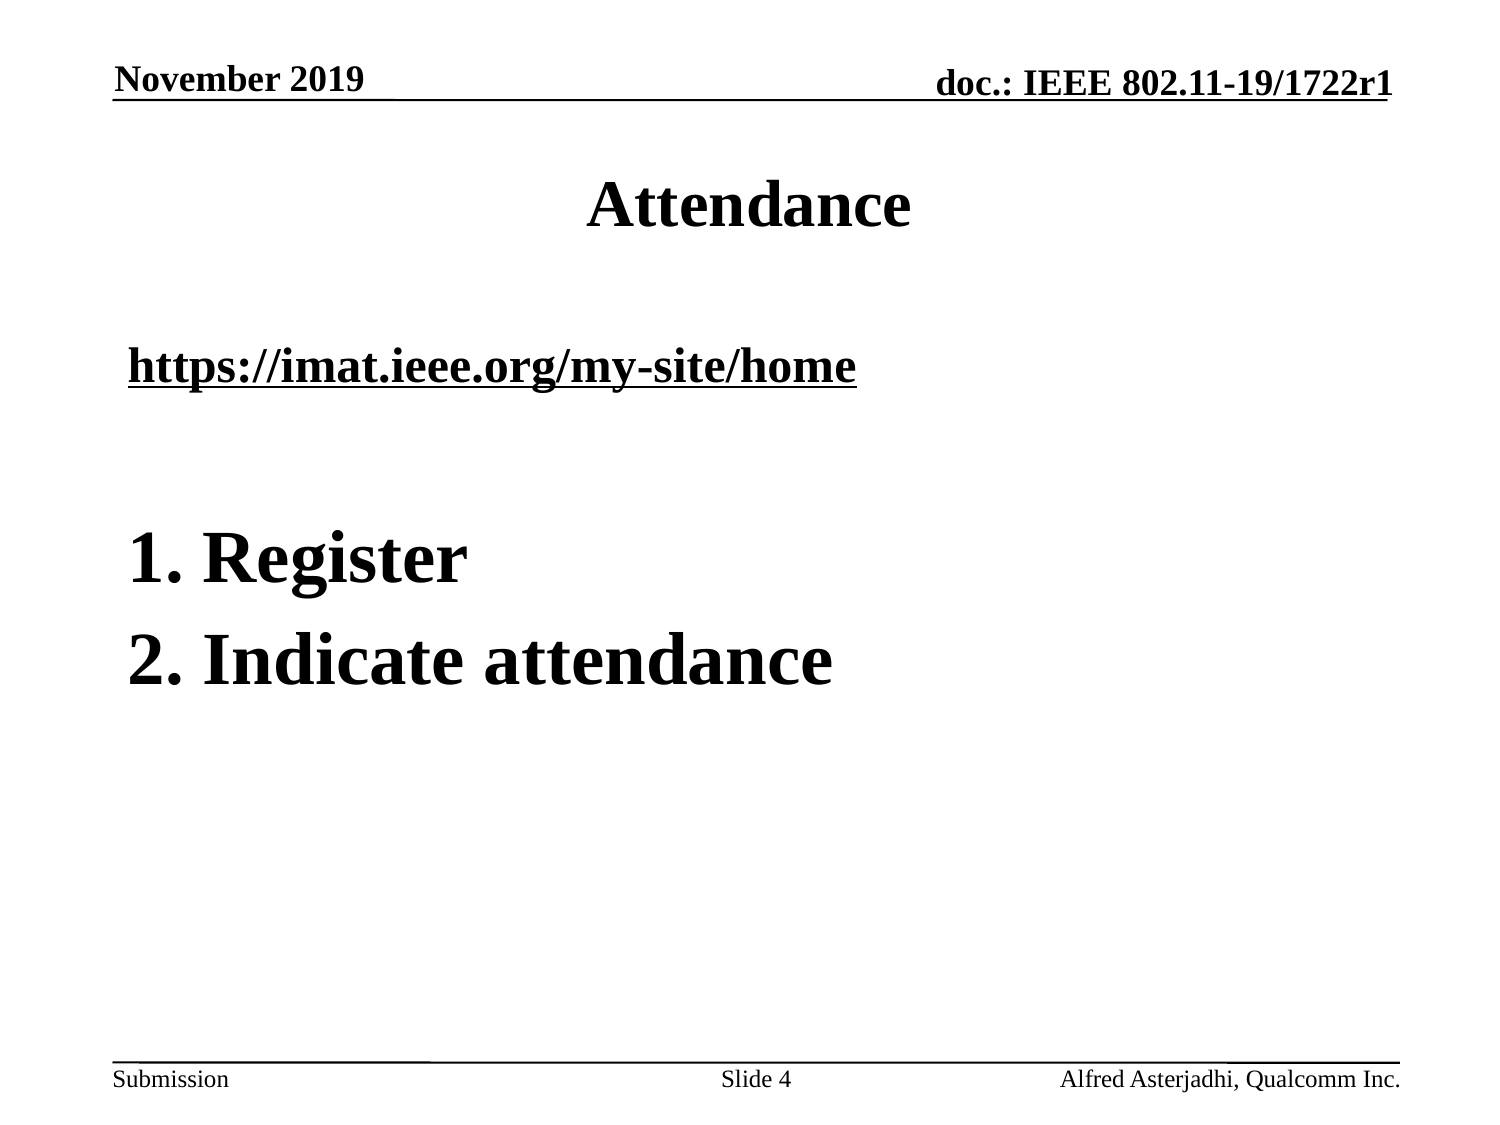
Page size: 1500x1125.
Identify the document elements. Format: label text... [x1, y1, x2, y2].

slide_number Slide 4 [712, 1061, 800, 1123]
footer Alfred Asterjadhi, Qualcomm Inc. [878, 1061, 1402, 1093]
title Attendance [112, 112, 1388, 288]
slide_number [114, 54, 423, 100]
list https://imat.ieee.org/my-site/home Register Indicate attendance [112, 324, 1388, 1000]
